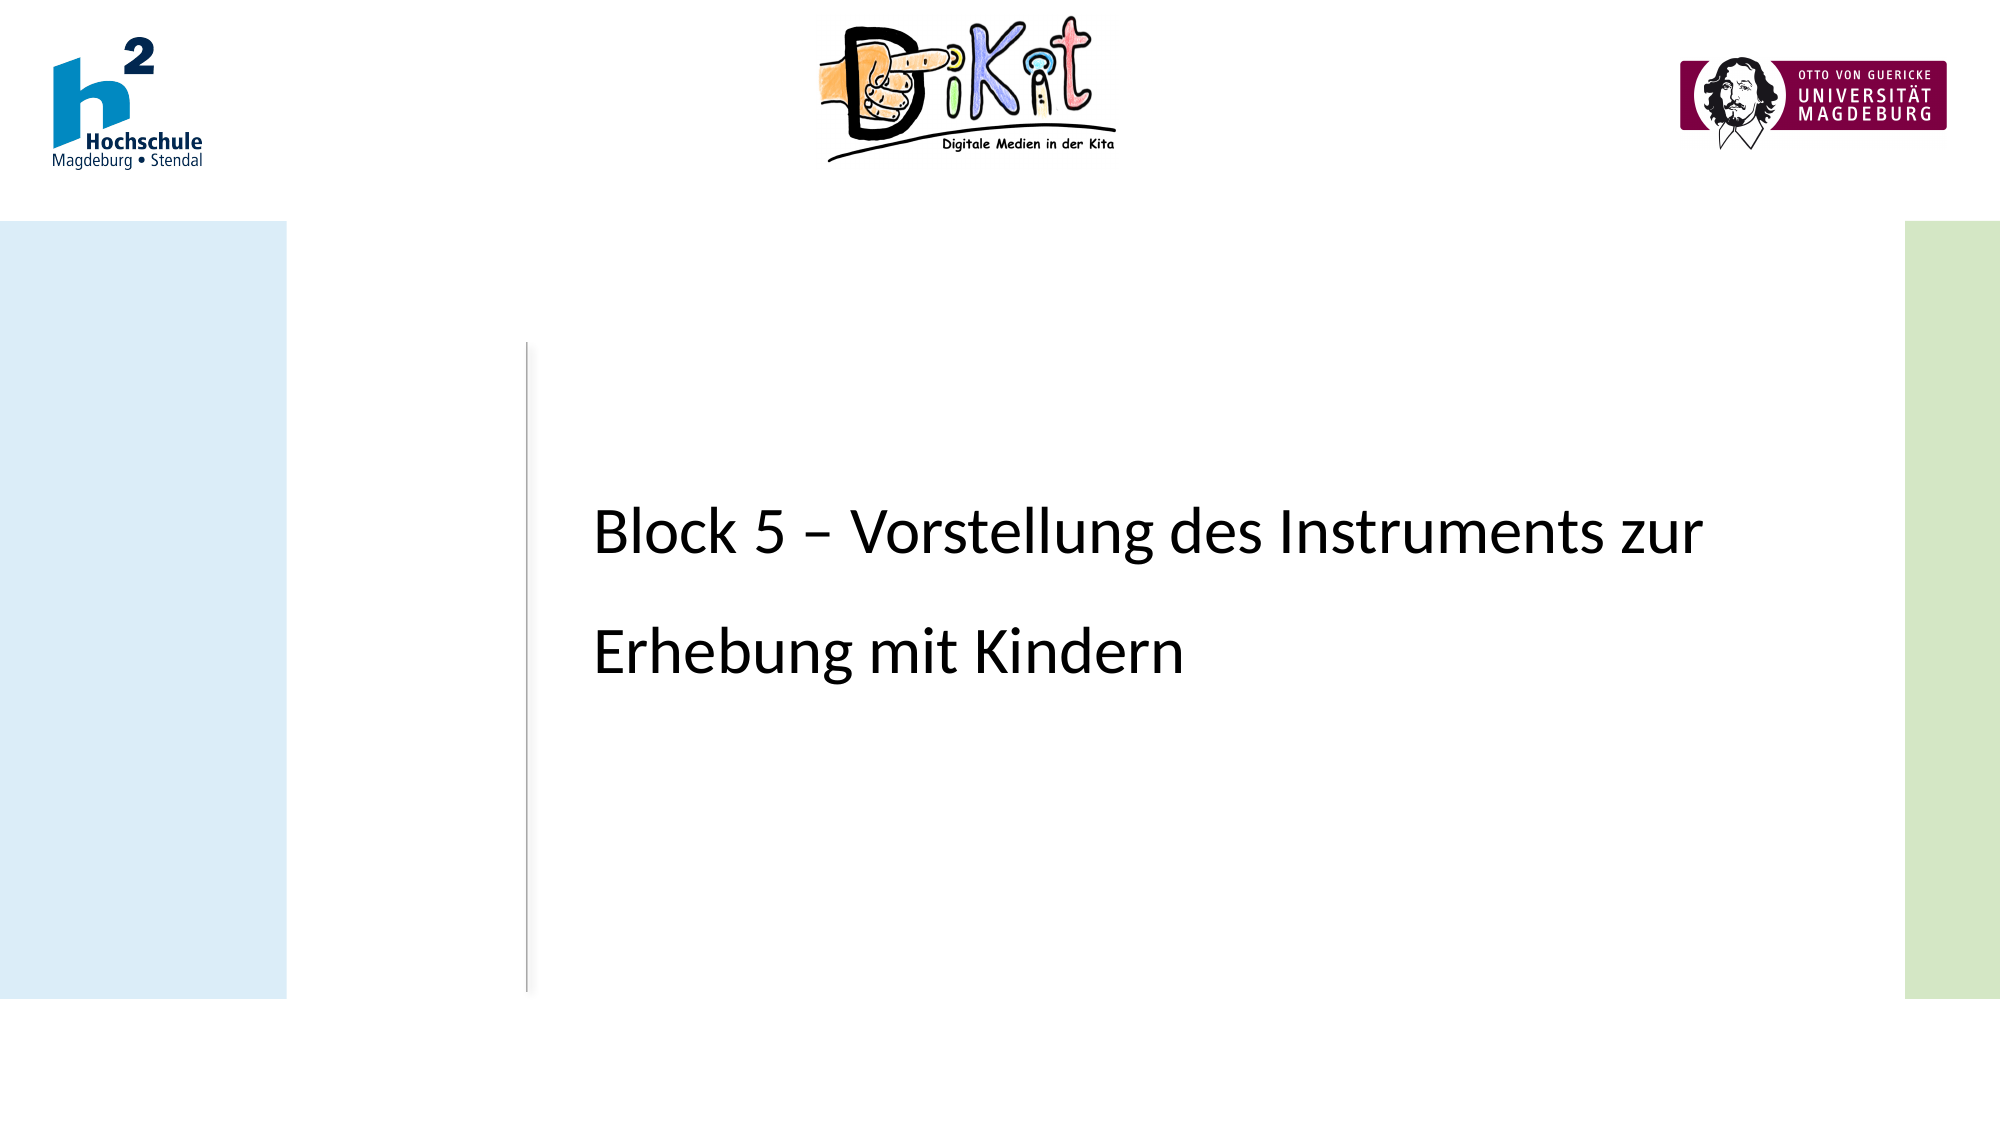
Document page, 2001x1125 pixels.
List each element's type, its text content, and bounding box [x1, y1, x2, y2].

picture [53, 37, 202, 170]
text_box Block 5 – Vorstellung des Instruments zur Erhebung mit Kindern [578, 439, 1853, 695]
title [0, 221, 287, 999]
picture [1680, 57, 1947, 150]
text_box [1905, 220, 2000, 999]
picture [816, 14, 1119, 170]
